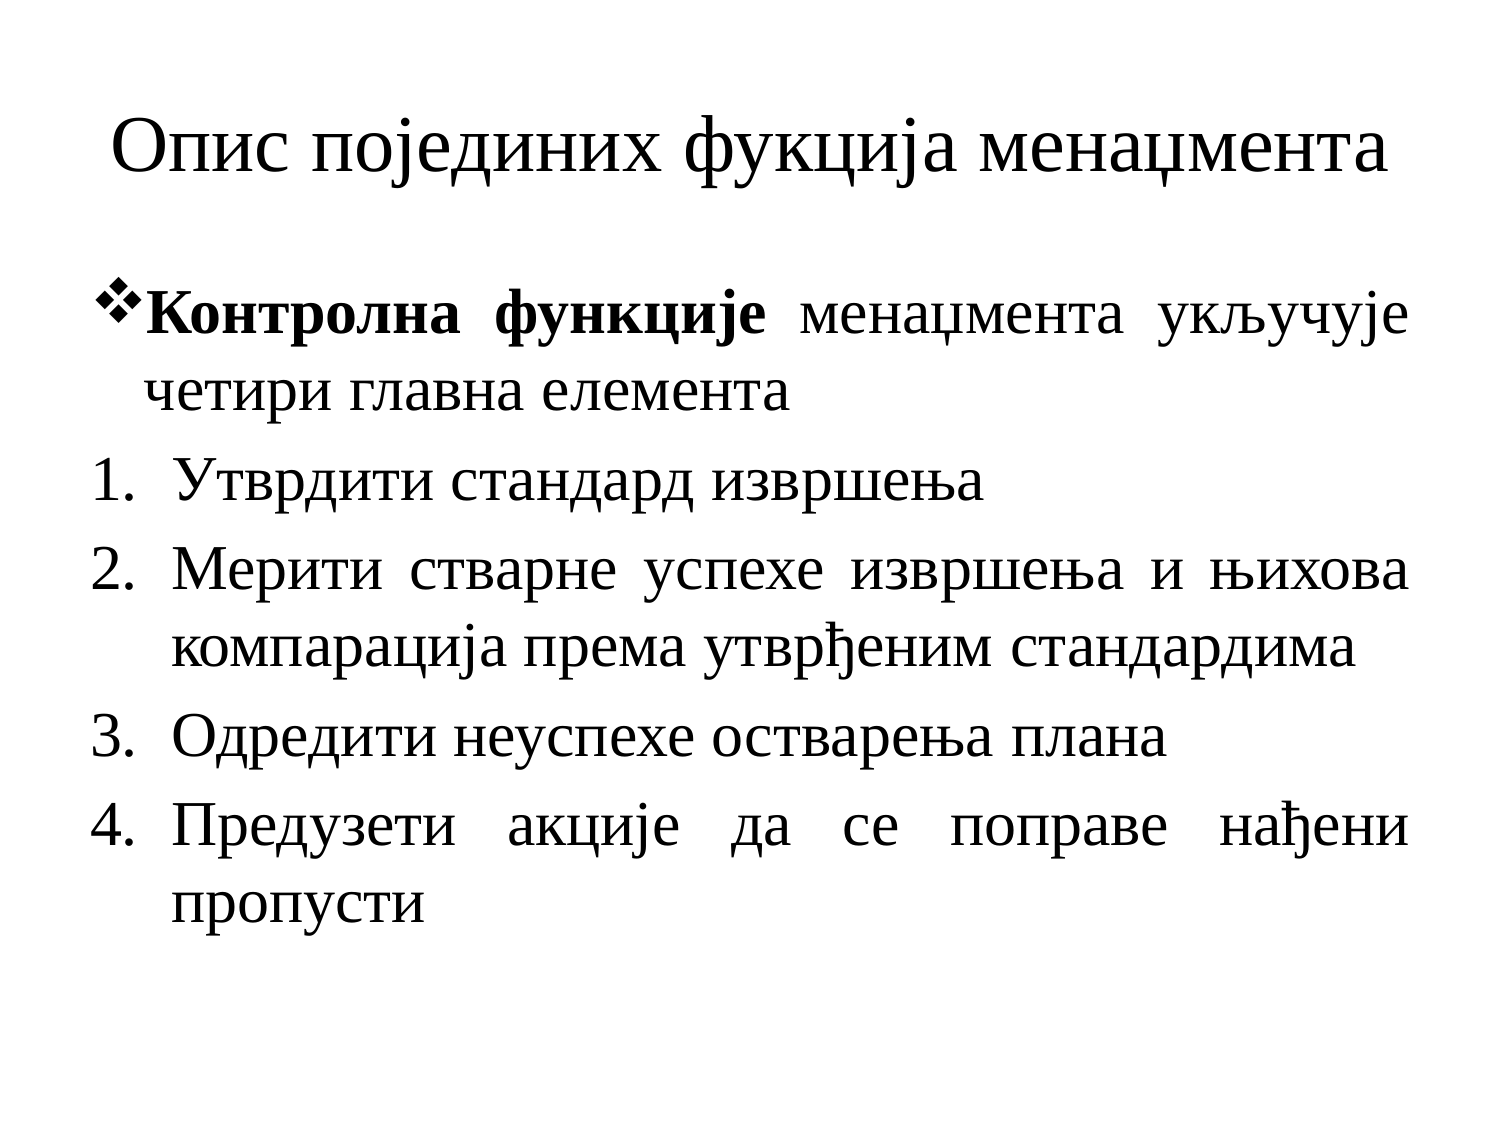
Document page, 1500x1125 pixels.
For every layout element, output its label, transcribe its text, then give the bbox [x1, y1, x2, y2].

list Контролна функције менаџмента укључује четири главна елемента Утврдити стандард извршења Мерити стварне успехе извршења и њихова компарација према утврђеним стандардима Одредити неуспехе остварења плана Предузети акције да се поправе нађени пропусти [75, 262, 1425, 1005]
title Опис појединих фукција менаџмента [75, 45, 1425, 233]
